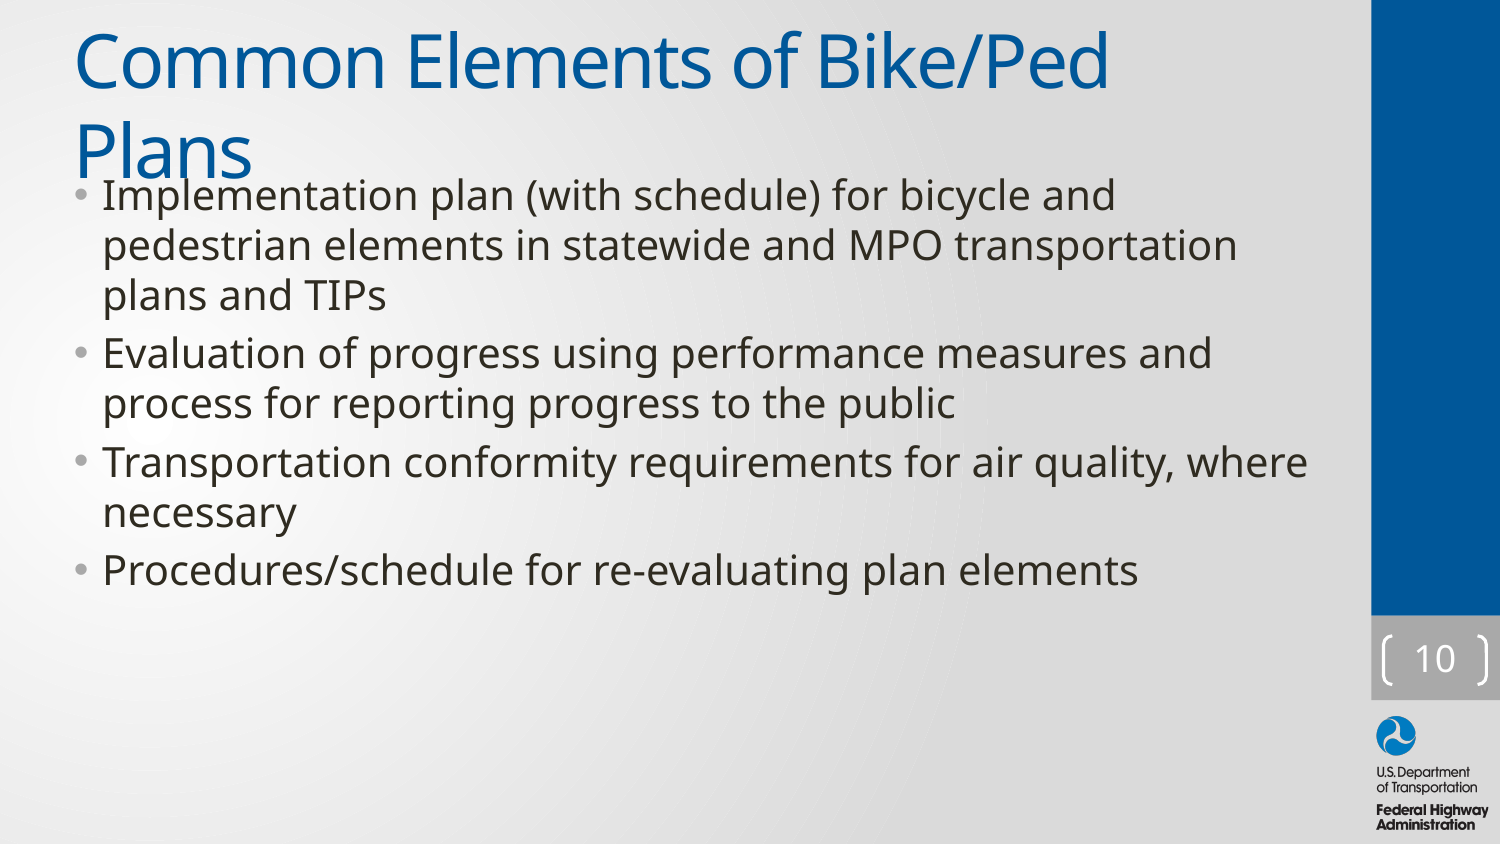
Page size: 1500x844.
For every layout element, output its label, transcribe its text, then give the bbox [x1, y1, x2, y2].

slide_number 10 [1381, 634, 1488, 687]
list Implementation plan (with schedule) for bicycle and pedestrian elements in statewide and MPO transportation plans and TIPs Evaluation of progress using performance measures and process for reporting progress to the public Transportation conformity requirements for air quality, where necessary Procedures/schedule for re-evaluating plan elements [58, 161, 1339, 797]
title Common Elements of Bike/Ped Plans [58, 33, 1309, 161]
